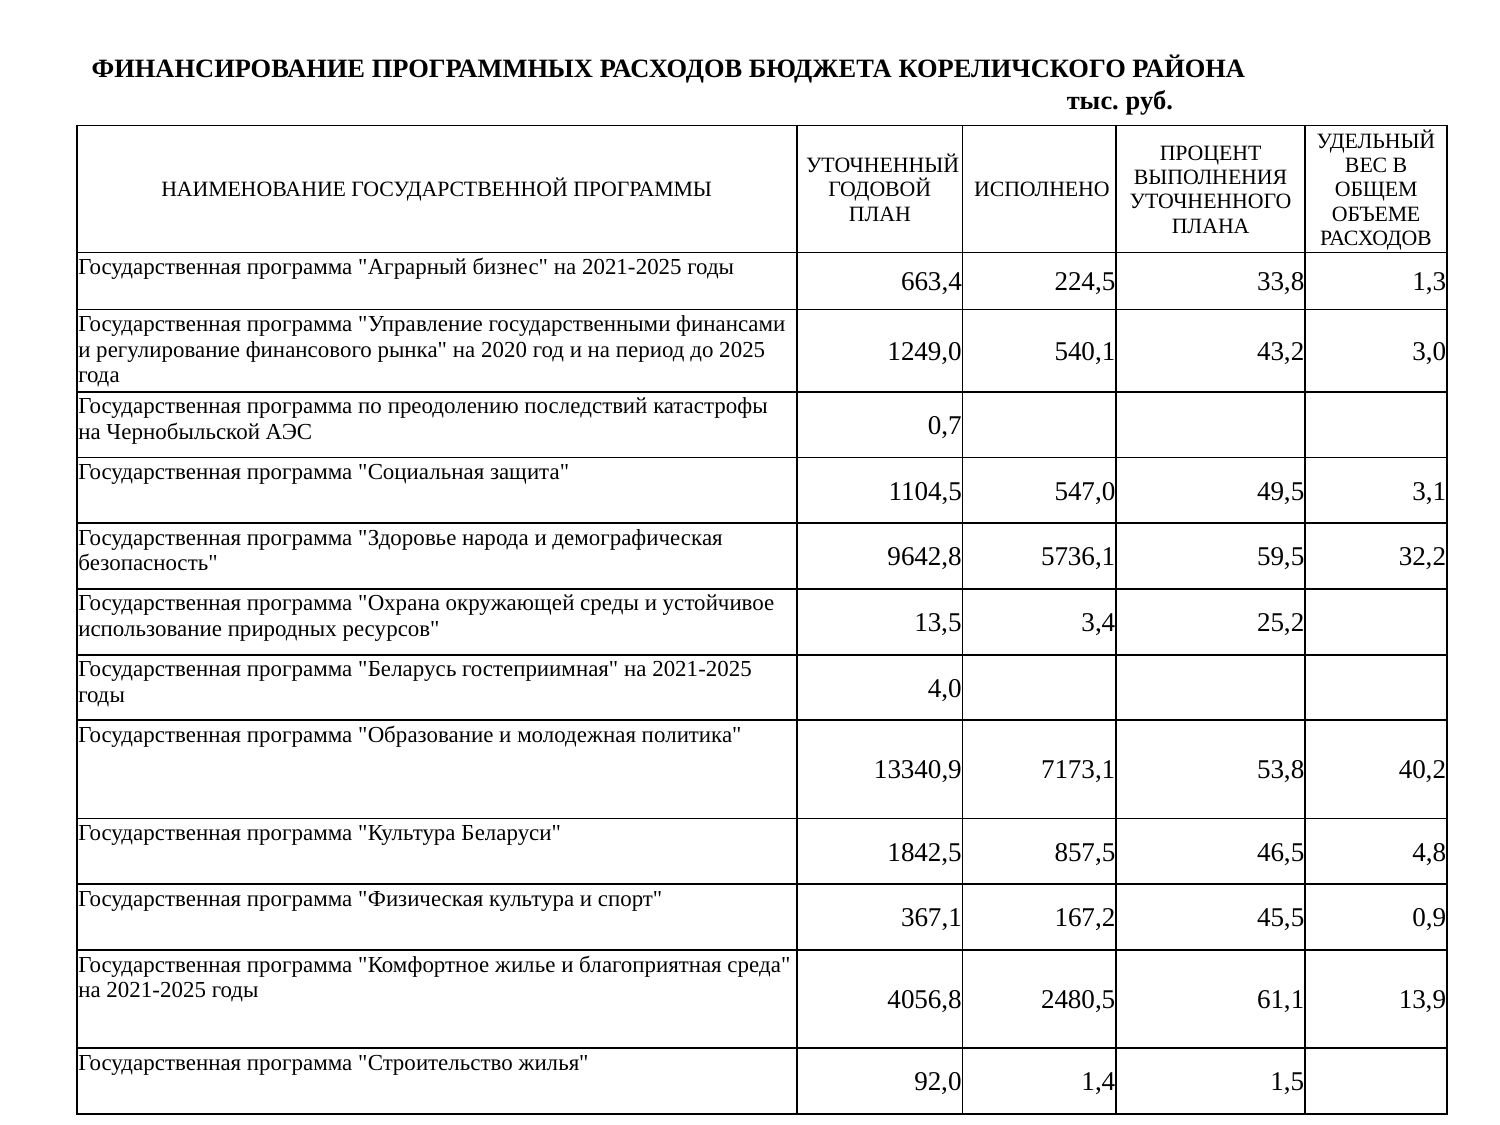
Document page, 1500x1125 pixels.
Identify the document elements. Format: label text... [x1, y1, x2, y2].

table_cell 49,5 [1117, 458, 1304, 522]
table_cell [1306, 1049, 1446, 1113]
table_cell 25,2 [1117, 590, 1304, 654]
table_cell Государственная программа "Беларусь гостеприимная" на 2021-2025 годы [78, 656, 796, 719]
table_cell Государственная программа "Физическая культура и спорт" [78, 885, 796, 949]
table_cell [1117, 393, 1304, 457]
table_cell Государственная программа "Управление государственными финансами и регулирование финансового рынка" на 2020 год и на период до 2025 года [78, 310, 796, 391]
table_cell 547,0 [963, 458, 1115, 522]
table_cell 224,5 [963, 253, 1115, 309]
table_cell Государственная программа "Строительство жилья" [78, 1049, 796, 1113]
table_cell 5736,1 [963, 524, 1115, 588]
table_cell 1249,0 [798, 310, 962, 391]
table_cell [1117, 656, 1304, 719]
table_cell 7173,1 [963, 721, 1115, 818]
table_cell 40,2 [1306, 721, 1446, 818]
table_cell 167,2 [963, 885, 1115, 949]
table_cell 1,5 [1117, 1103, 1304, 1113]
table_cell 59,5 [1117, 524, 1304, 588]
table_cell 46,5 [1117, 819, 1304, 883]
table_cell 4056,8 [798, 951, 962, 1047]
table_cell 1104,5 [798, 458, 962, 522]
table_cell 45,5 [1117, 885, 1304, 949]
table_cell 663,4 [798, 253, 962, 309]
table_cell 2480,5 [963, 951, 1115, 1047]
table_cell [1306, 393, 1446, 457]
table_header УТОЧНЕННЫЙ ГОДОВОЙ ПЛАН [798, 126, 962, 252]
table_cell 0,7 [798, 393, 962, 457]
table_cell 32,2 [1306, 524, 1446, 588]
table_cell 857,5 [963, 819, 1115, 883]
table_cell 13,9 [1306, 951, 1446, 1047]
table_cell 3,0 [1306, 310, 1446, 391]
table_cell Государственная программа "Охрана окружающей среды и устойчивое использование природных ресурсов" [78, 590, 796, 654]
table_cell Государственная программа "Комфортное жилье и благоприятная среда" на 2021-2025 годы [78, 951, 796, 1047]
table_cell 92,0 [798, 1049, 962, 1113]
table_cell 43,2 [1117, 310, 1304, 391]
table_cell 33,8 [1117, 253, 1304, 309]
table_cell 1,3 [1306, 253, 1446, 309]
table_cell 540,1 [963, 310, 1115, 391]
table_cell Государственная программа по преодолению последствий катастрофы на Чернобыльской АЭС [78, 393, 796, 457]
table_header НАИМЕНОВАНИЕ ГОСУДАРСТВЕННОЙ ПРОГРАММЫ [78, 126, 796, 252]
table_cell Государственная программа "Культура Беларуси" [78, 819, 796, 883]
table_cell [963, 393, 1115, 457]
table_cell 13,5 [798, 590, 962, 654]
table_cell 9642,8 [798, 524, 962, 588]
table_header ИСПОЛНЕНО [963, 126, 1115, 252]
title ФИНАНСИРОВАНИЕ ПРОГРАММНЫХ РАСХОДОВ БЮДЖЕТА КОРЕЛИЧСКОГО РАЙОНА тыс. руб. [76, 30, 1473, 136]
table_cell [1306, 656, 1446, 719]
table_cell 1842,5 [798, 819, 962, 883]
table_cell 61,1 [1117, 951, 1304, 1042]
table_cell 4,8 [1306, 819, 1446, 883]
table_cell 367,1 [798, 885, 962, 949]
table_cell 4,0 [798, 656, 962, 719]
table_cell 13340,9 [798, 721, 962, 818]
table_cell 3,4 [963, 590, 1115, 654]
table_header УДЕЛЬНЫЙ ВЕС В ОБЩЕМ ОБЪЕМЕ РАСХОДОВ [1306, 126, 1446, 252]
table_cell 3,1 [1306, 458, 1446, 522]
slide_number [1074, 1042, 1425, 1103]
table_header ПРОЦЕНТ ВЫПОЛНЕНИЯ УТОЧНЕННОГО ПЛАНА [1117, 126, 1304, 252]
table_cell Государственная программа "Социальная защита" [78, 458, 796, 522]
table_cell Государственная программа "Аграрный бизнес" на 2021-2025 годы [78, 253, 796, 309]
table_cell [963, 656, 1115, 719]
table_cell 0,9 [1306, 885, 1446, 949]
table_cell [1306, 590, 1446, 654]
table_cell 53,8 [1117, 721, 1304, 818]
table_cell Государственная программа "Образование и молодежная политика" [78, 721, 796, 818]
table_cell Государственная программа "Здоровье народа и демографическая безопасность" [78, 524, 796, 588]
table_cell 1,4 [963, 1049, 1115, 1113]
